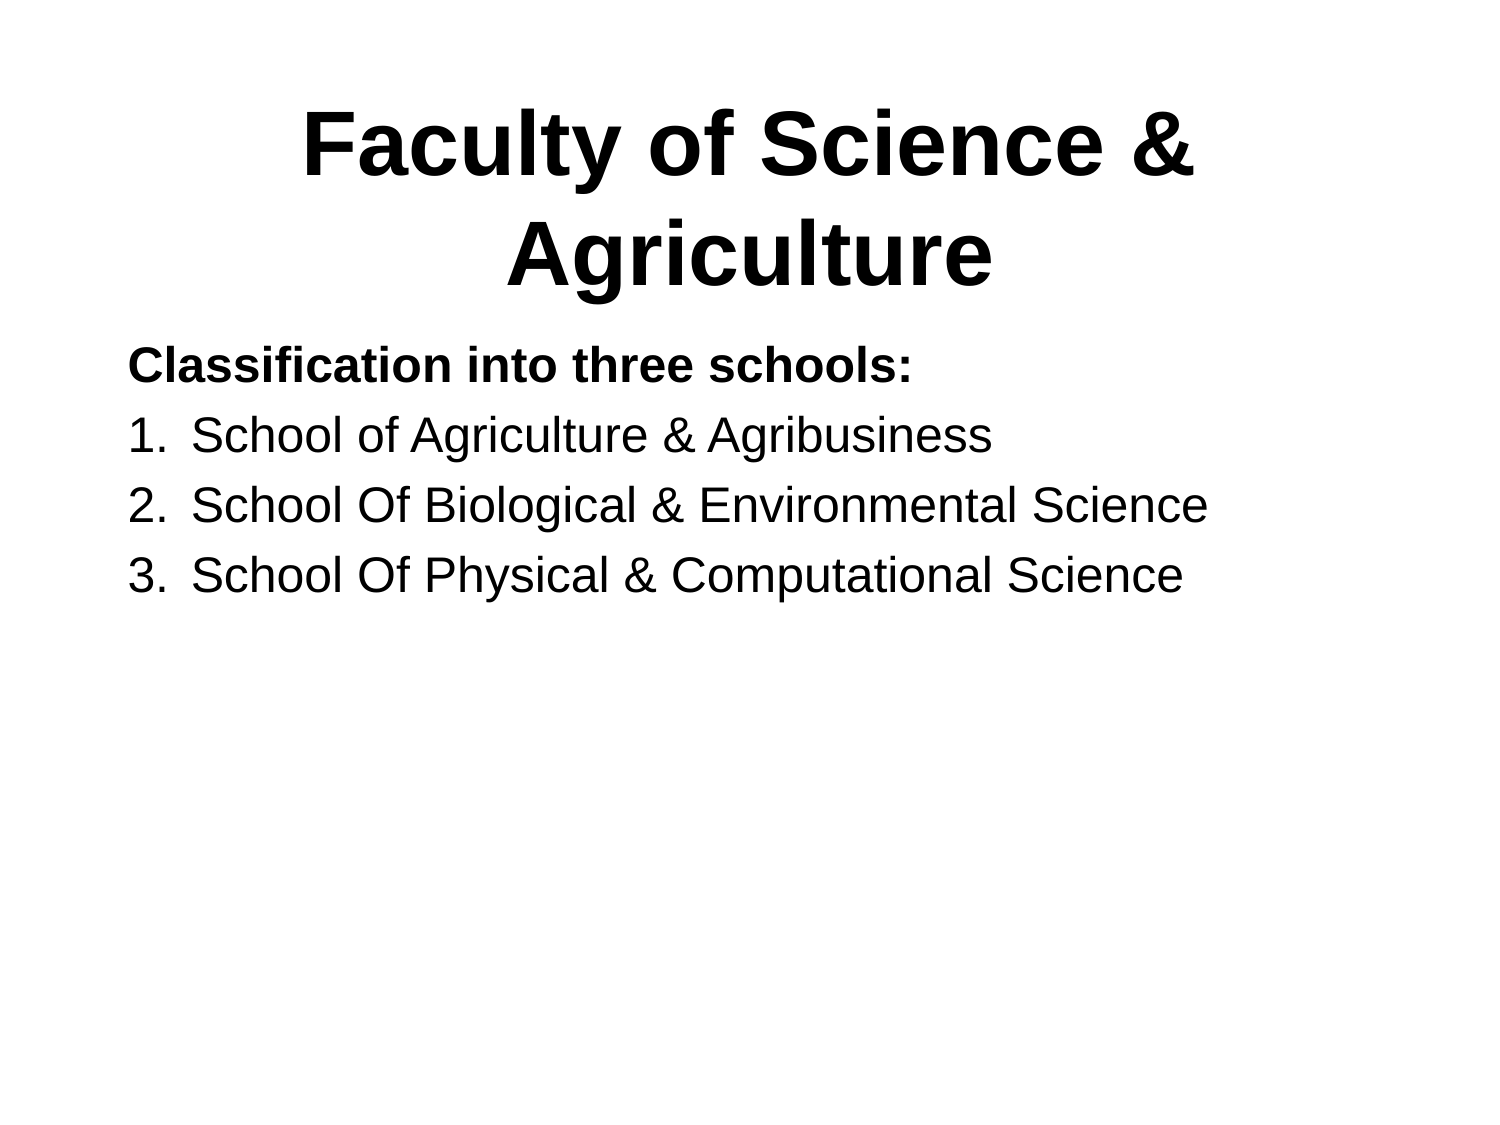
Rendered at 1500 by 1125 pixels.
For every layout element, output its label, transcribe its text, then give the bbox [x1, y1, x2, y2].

title Faculty of Science & Agriculture [112, 99, 1388, 288]
list Classification into three schools: School of Agriculture & Agribusiness School Of Biological & Environmental Science School Of Physical & Computational Science [112, 324, 1388, 1001]
